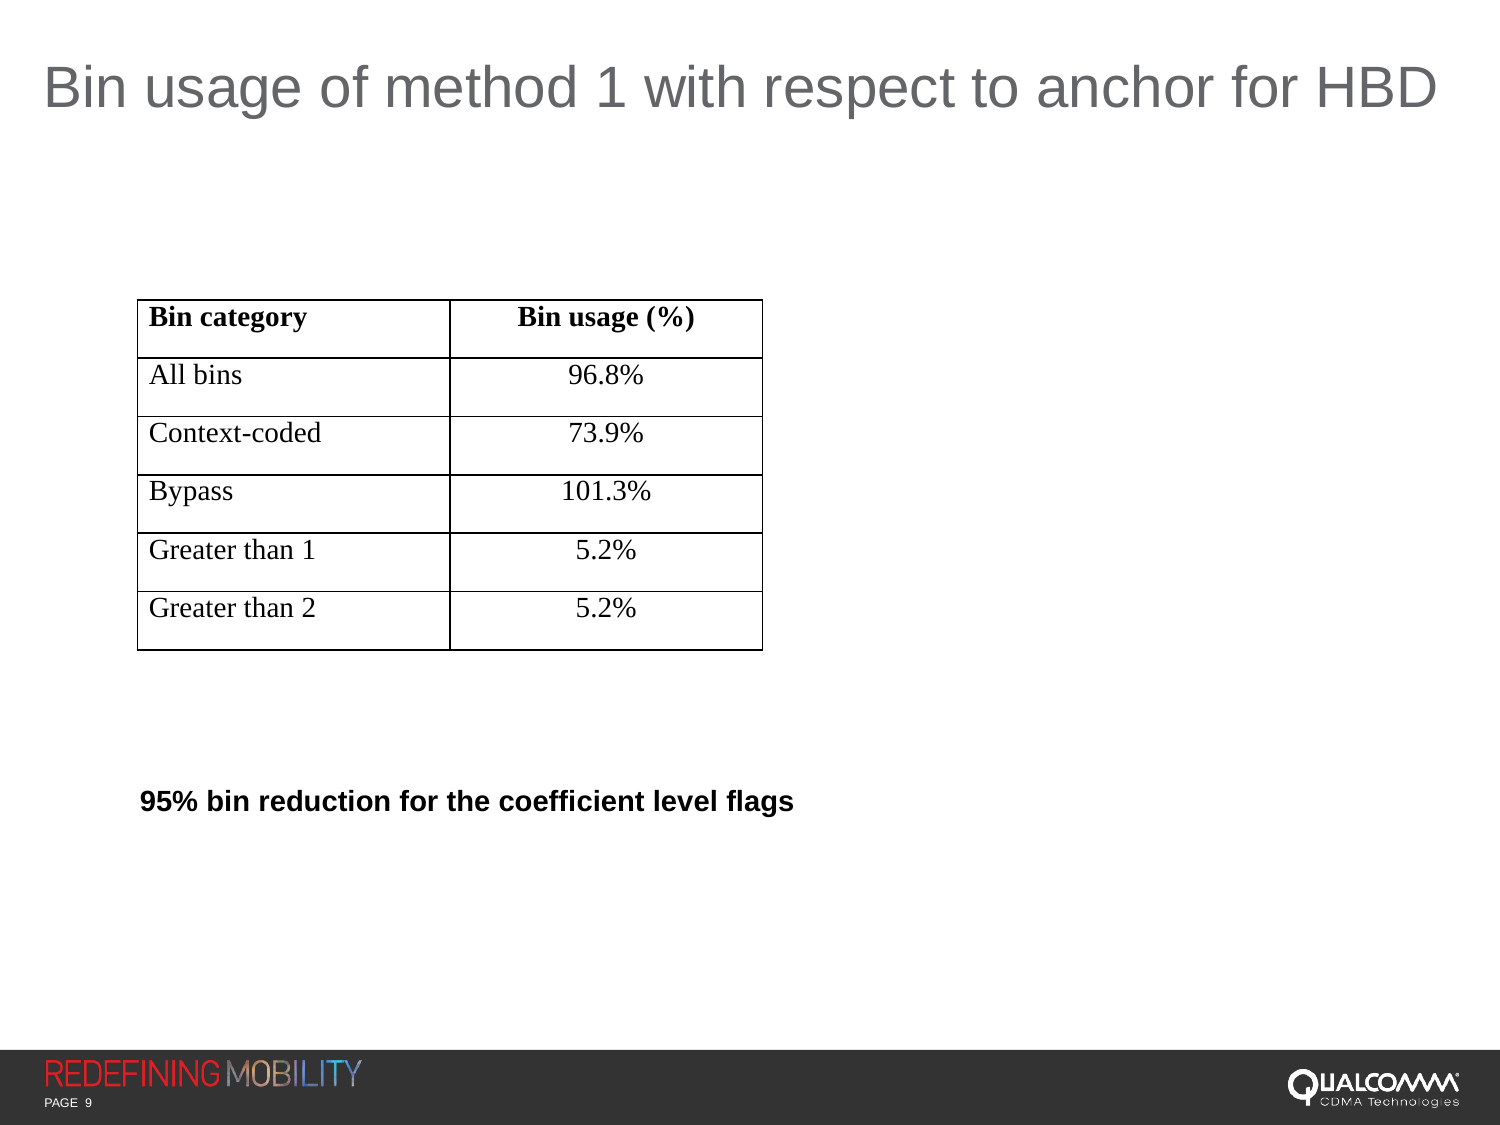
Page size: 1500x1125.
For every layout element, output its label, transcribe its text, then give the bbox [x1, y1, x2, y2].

table_cell Greater than 2 [138, 592, 449, 649]
table_cell 5.2% [451, 534, 762, 591]
text_box 95% bin reduction for the coefficient level flags [124, 774, 1100, 825]
table_cell 96.8% [451, 359, 762, 416]
picture [30, 1048, 372, 1099]
table_cell 5.2% [451, 592, 762, 649]
table_header Bin usage (%) [451, 301, 762, 357]
table_header Bin category [138, 301, 449, 357]
title Bin usage of method 1 with respect to anchor for HBD [28, 44, 1462, 138]
table_cell 73.9% [451, 417, 762, 474]
picture [1278, 1058, 1478, 1114]
table_cell Context-coded [138, 417, 449, 474]
table_cell Bypass [138, 476, 449, 532]
table_cell 101.3% [451, 476, 762, 532]
table_cell Greater than 1 [138, 534, 449, 591]
table_cell All bins [138, 359, 449, 416]
